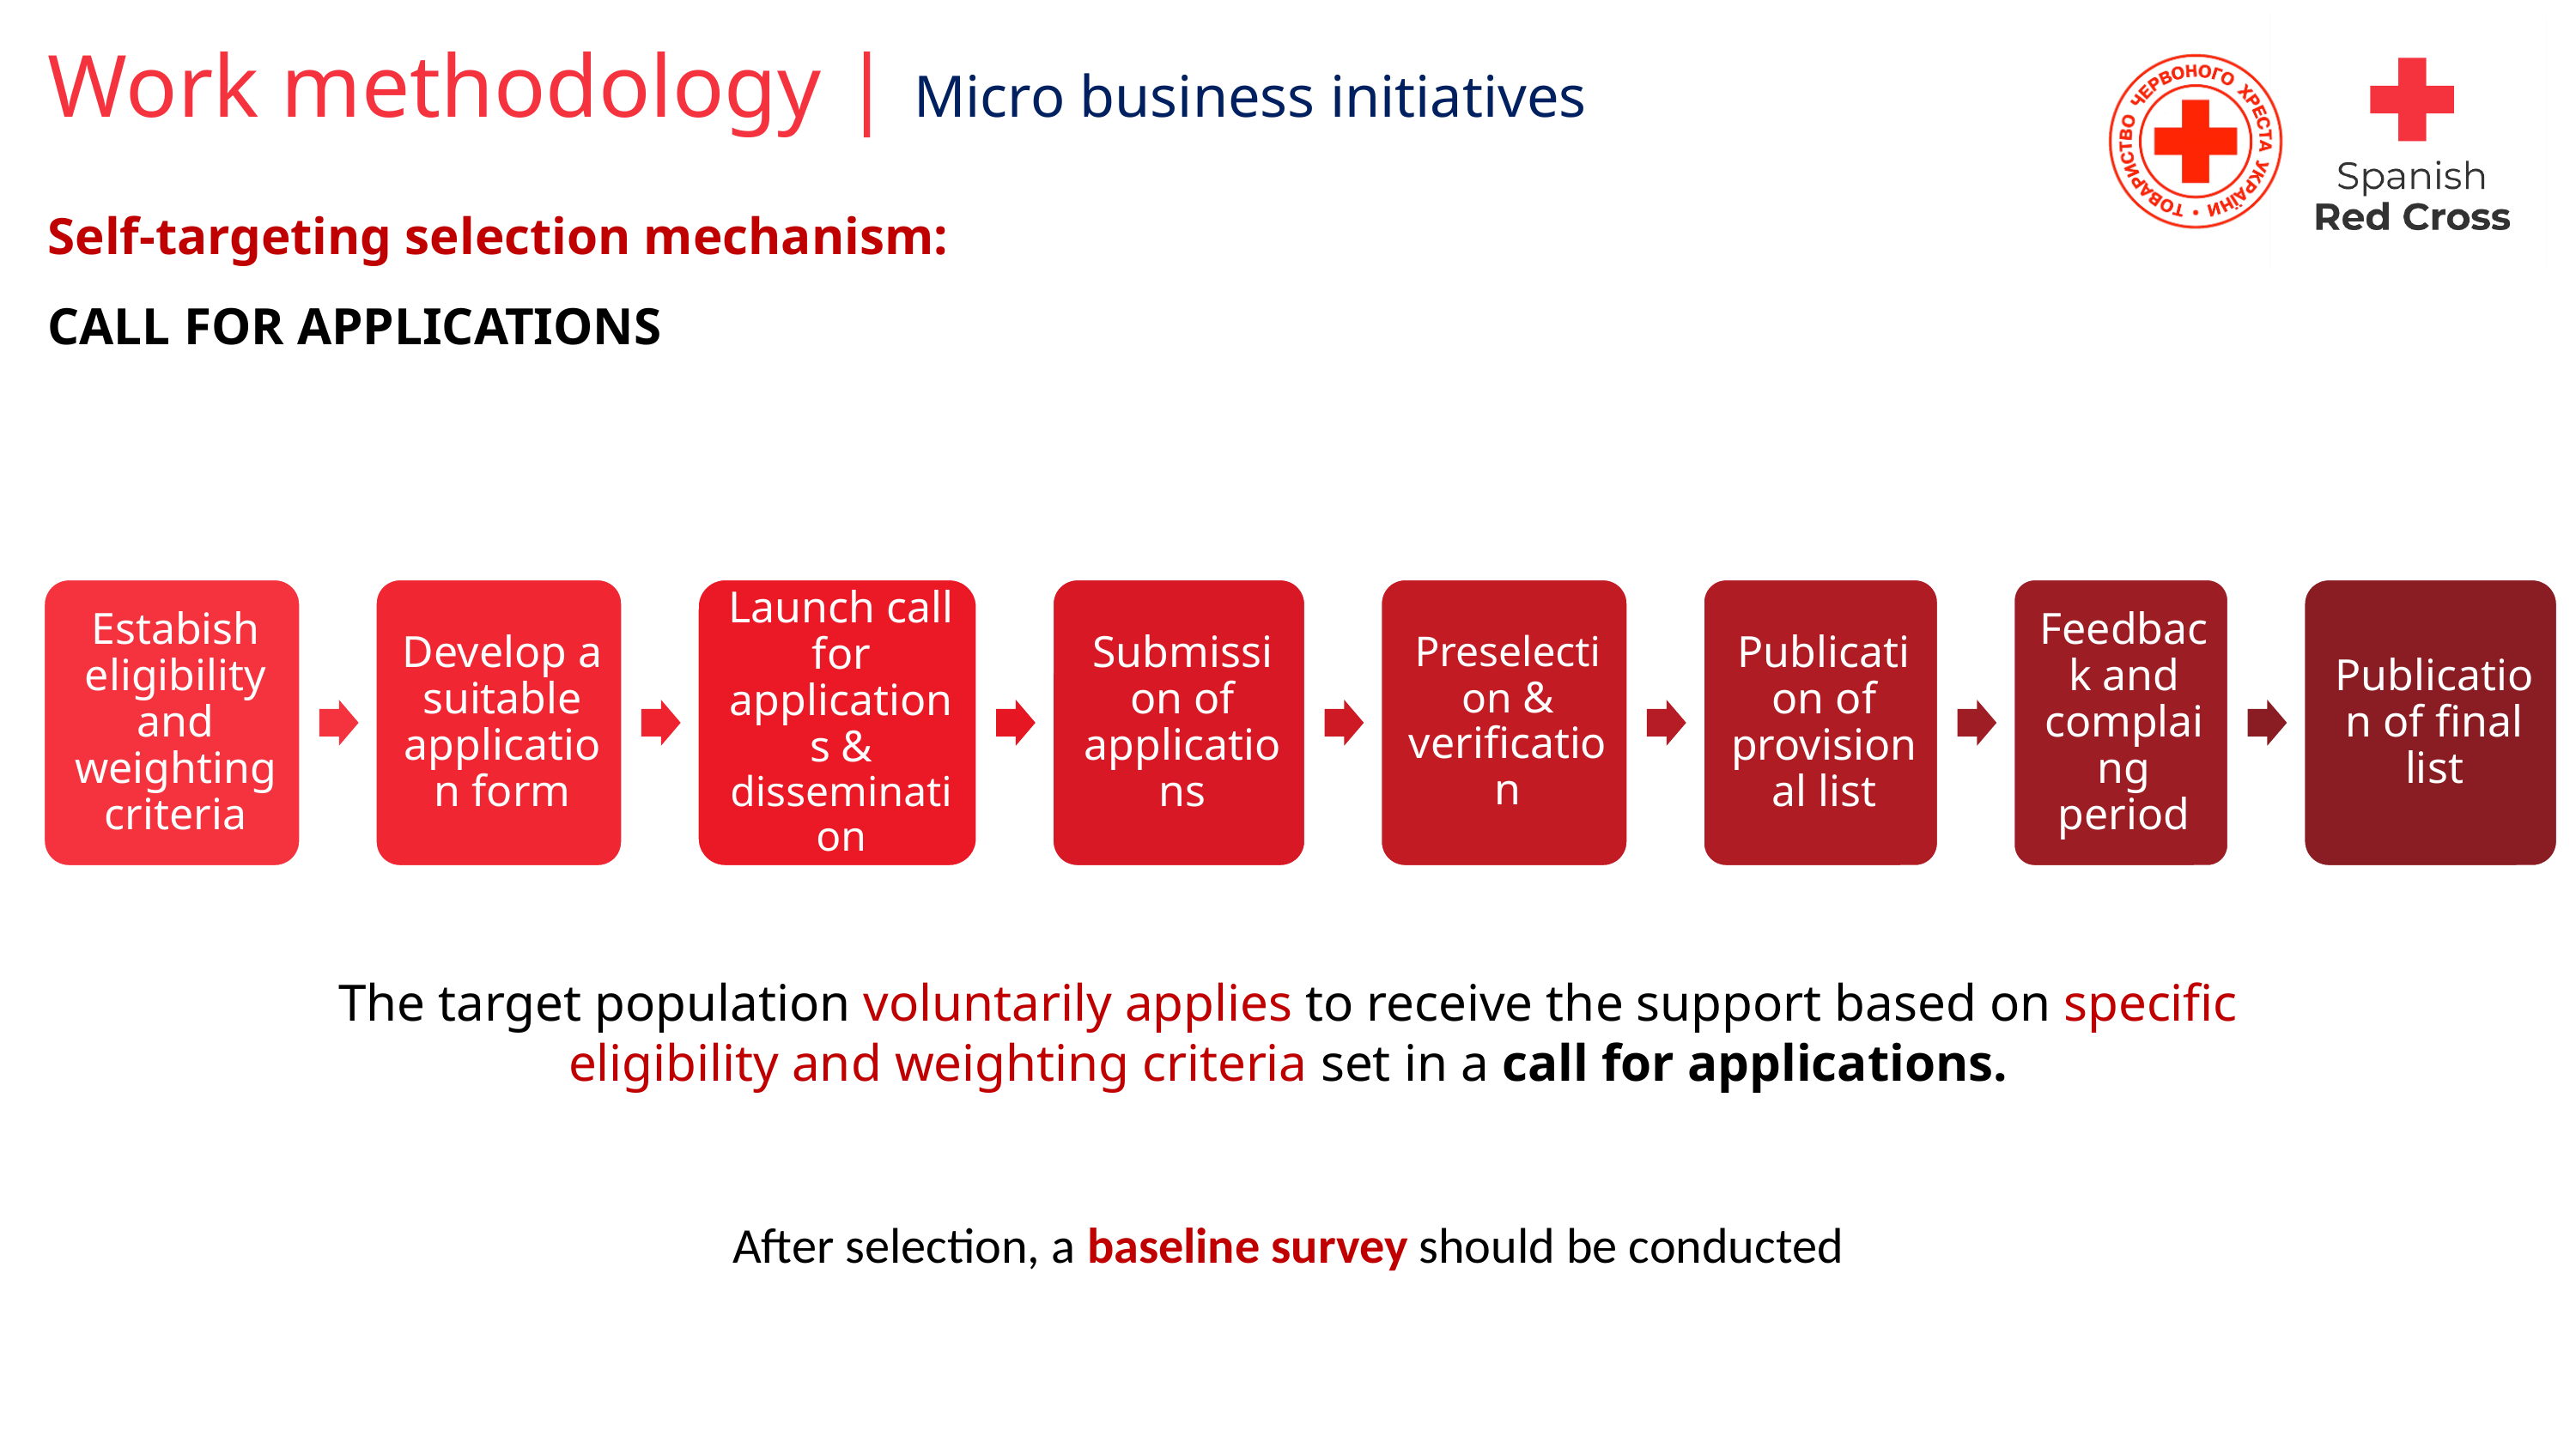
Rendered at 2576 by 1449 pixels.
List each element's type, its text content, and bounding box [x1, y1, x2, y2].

picture [2100, 3, 2547, 281]
text_box Work methodology | Micro business initiatives [41, 24, 1893, 141]
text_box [41, 150, 2560, 1295]
